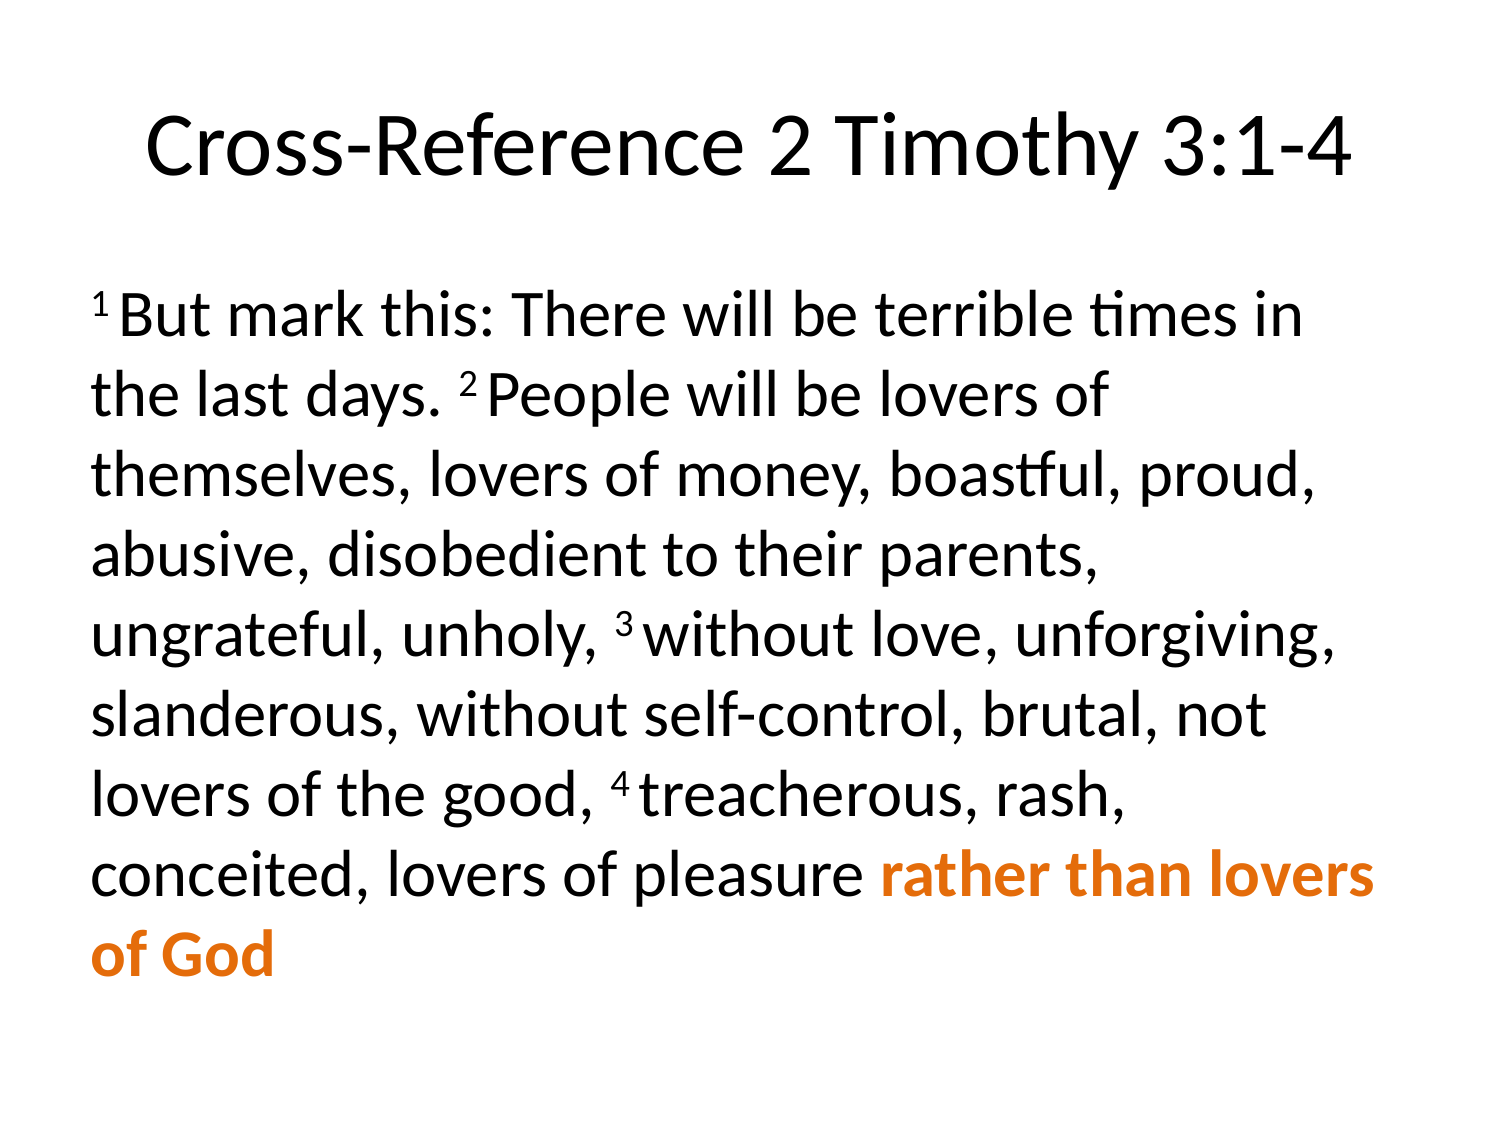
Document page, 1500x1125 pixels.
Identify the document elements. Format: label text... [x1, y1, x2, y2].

title Cross-Reference 2 Timothy 3:1-4 [75, 45, 1425, 233]
list 1 But mark this: There will be terrible times in the last days. 2 People will be lovers of themselves, lovers of money, boastful, proud, abusive, disobedient to their parents, ungrateful, unholy, 3 without love, unforgiving, slanderous, without self-control, brutal, not lovers of the good, 4 treacherous, rash, conceited, lovers of pleasure rather than lovers of God [75, 262, 1425, 1005]
